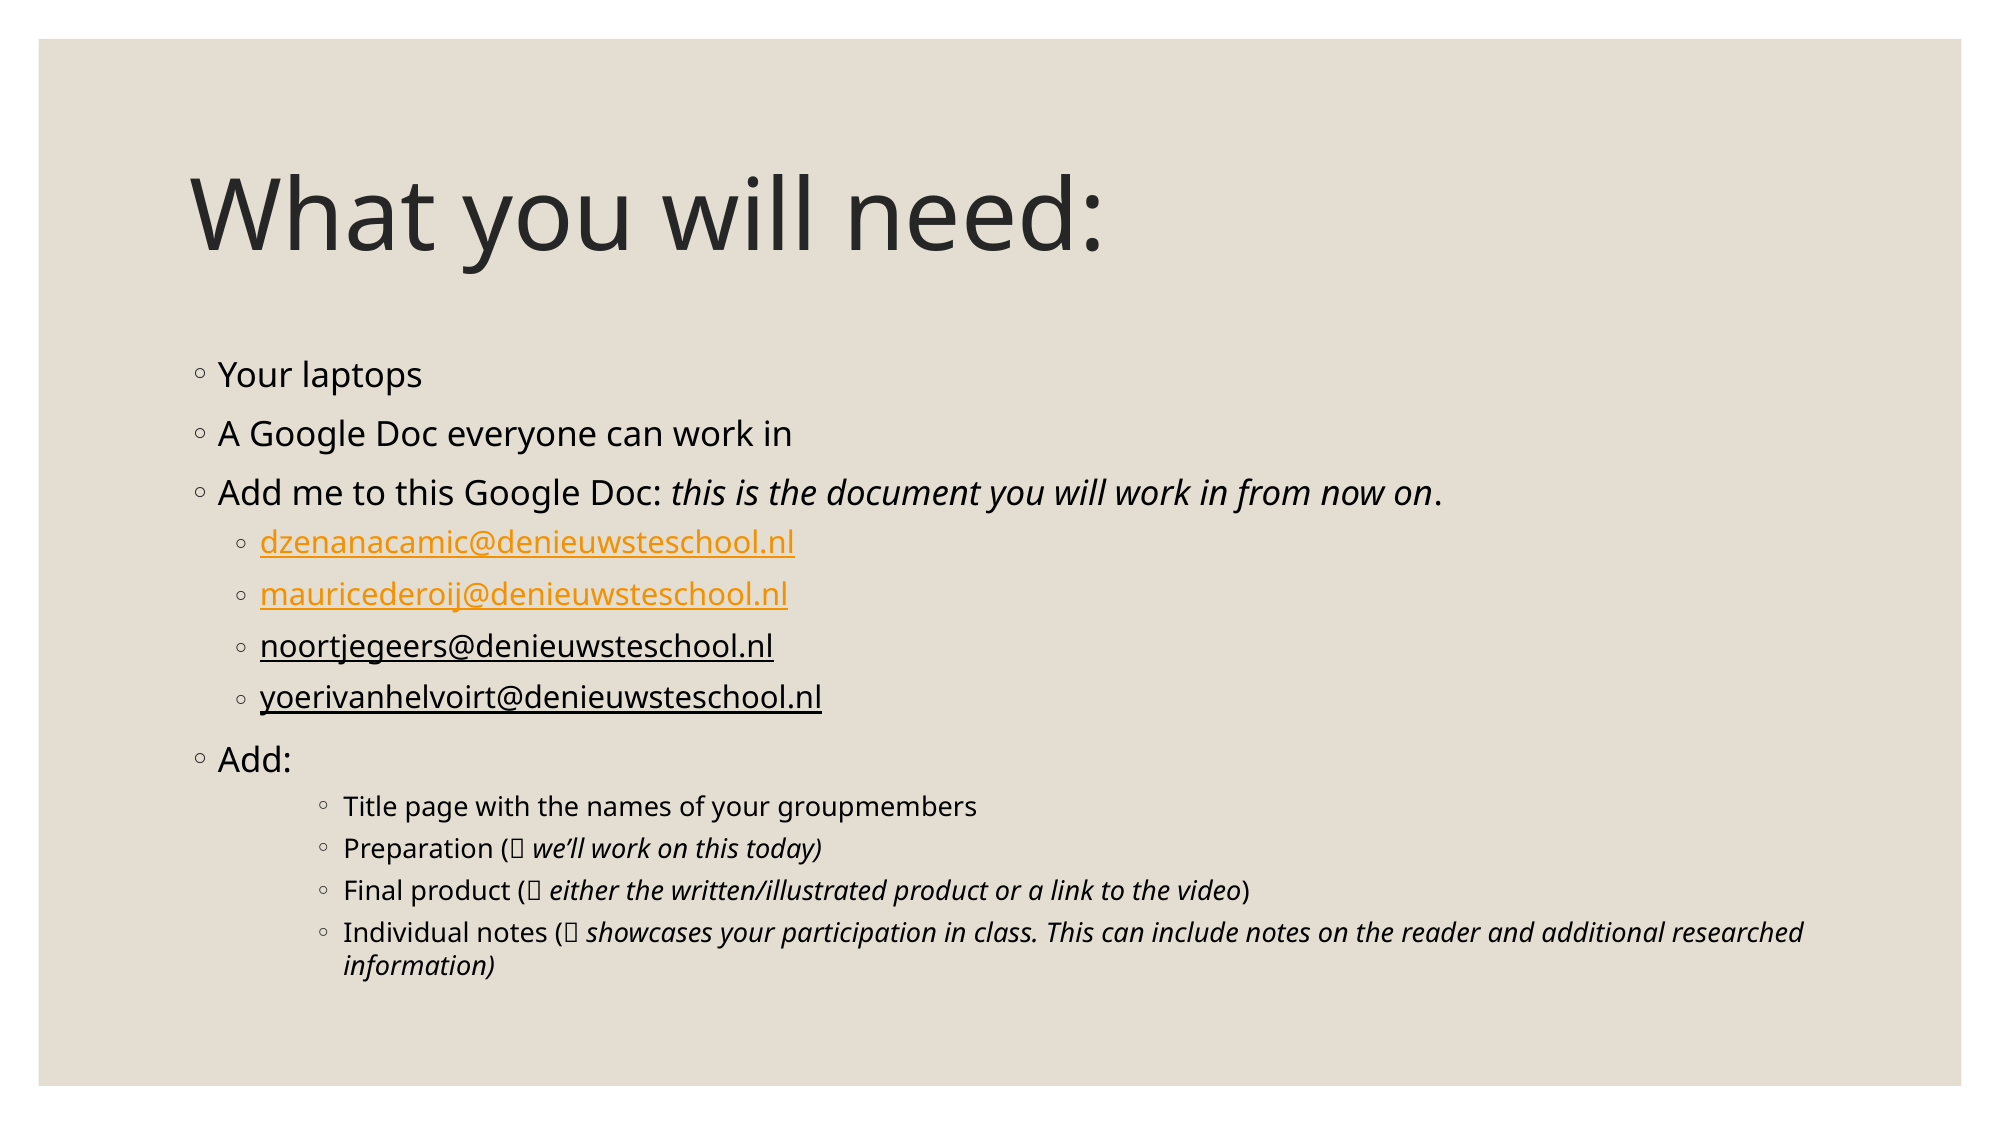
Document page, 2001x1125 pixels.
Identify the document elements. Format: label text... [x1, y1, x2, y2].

list Your laptops A Google Doc everyone can work in Add me to this Google Doc: this is the document you will work in from now on. dzenanacamic@denieuwsteschool.nl mauricederoij@denieuwsteschool.nl noortjegeers@denieuwsteschool.nl yoerivanhelvoirt@denieuwsteschool.nl Add: Title page with the names of your groupmembers Preparation ( we’ll work on this today) Final product ( either the written/illustrated product or a link to the video) Individual notes ( showcases your participation in class. This can include notes on the reader and additional researched information) [174, 345, 1825, 990]
title What you will need: [174, 105, 1825, 331]
